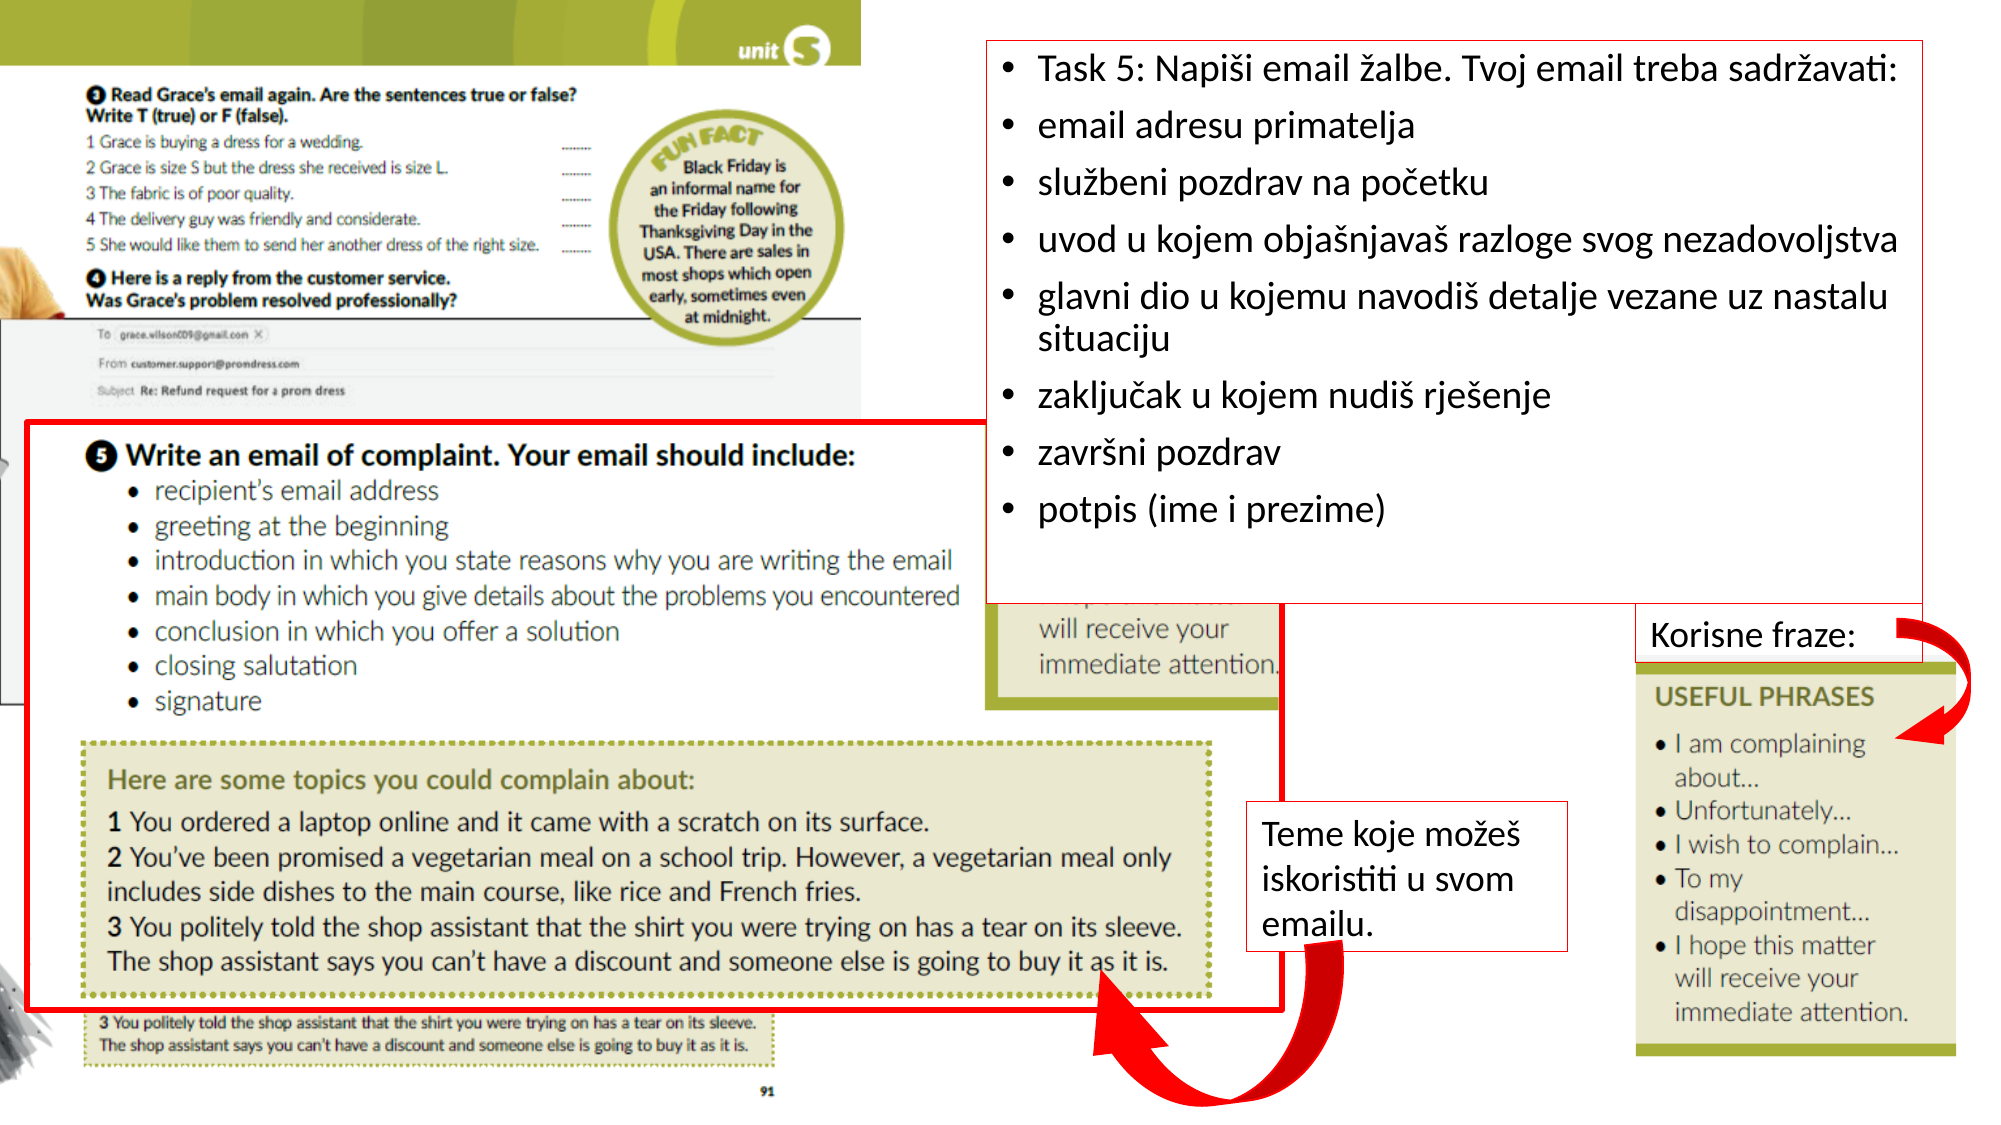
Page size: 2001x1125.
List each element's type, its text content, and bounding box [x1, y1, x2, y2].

picture [1635, 655, 1957, 1073]
picture [0, 0, 1279, 1125]
text_box Korisne fraze: [1635, 603, 1923, 655]
list Task 5: Napiši email žalbe. Tvoj email treba sadržavati: email adresu primatelja službeni pozdrav na početku uvod u kojem objašnjavaš razloge svog nezadovoljstva glavni dio u kojemu navodiš detalje vezane uz nastalu situaciju zaključak u kojem nudiš rješenje završni pozdrav potpis (ime i prezime) [986, 40, 1923, 604]
text_box [1093, 939, 1344, 1107]
text_box Teme koje možeš iskoristiti u svom emailu. [1279, 801, 1568, 952]
text_box [1896, 617, 1971, 725]
